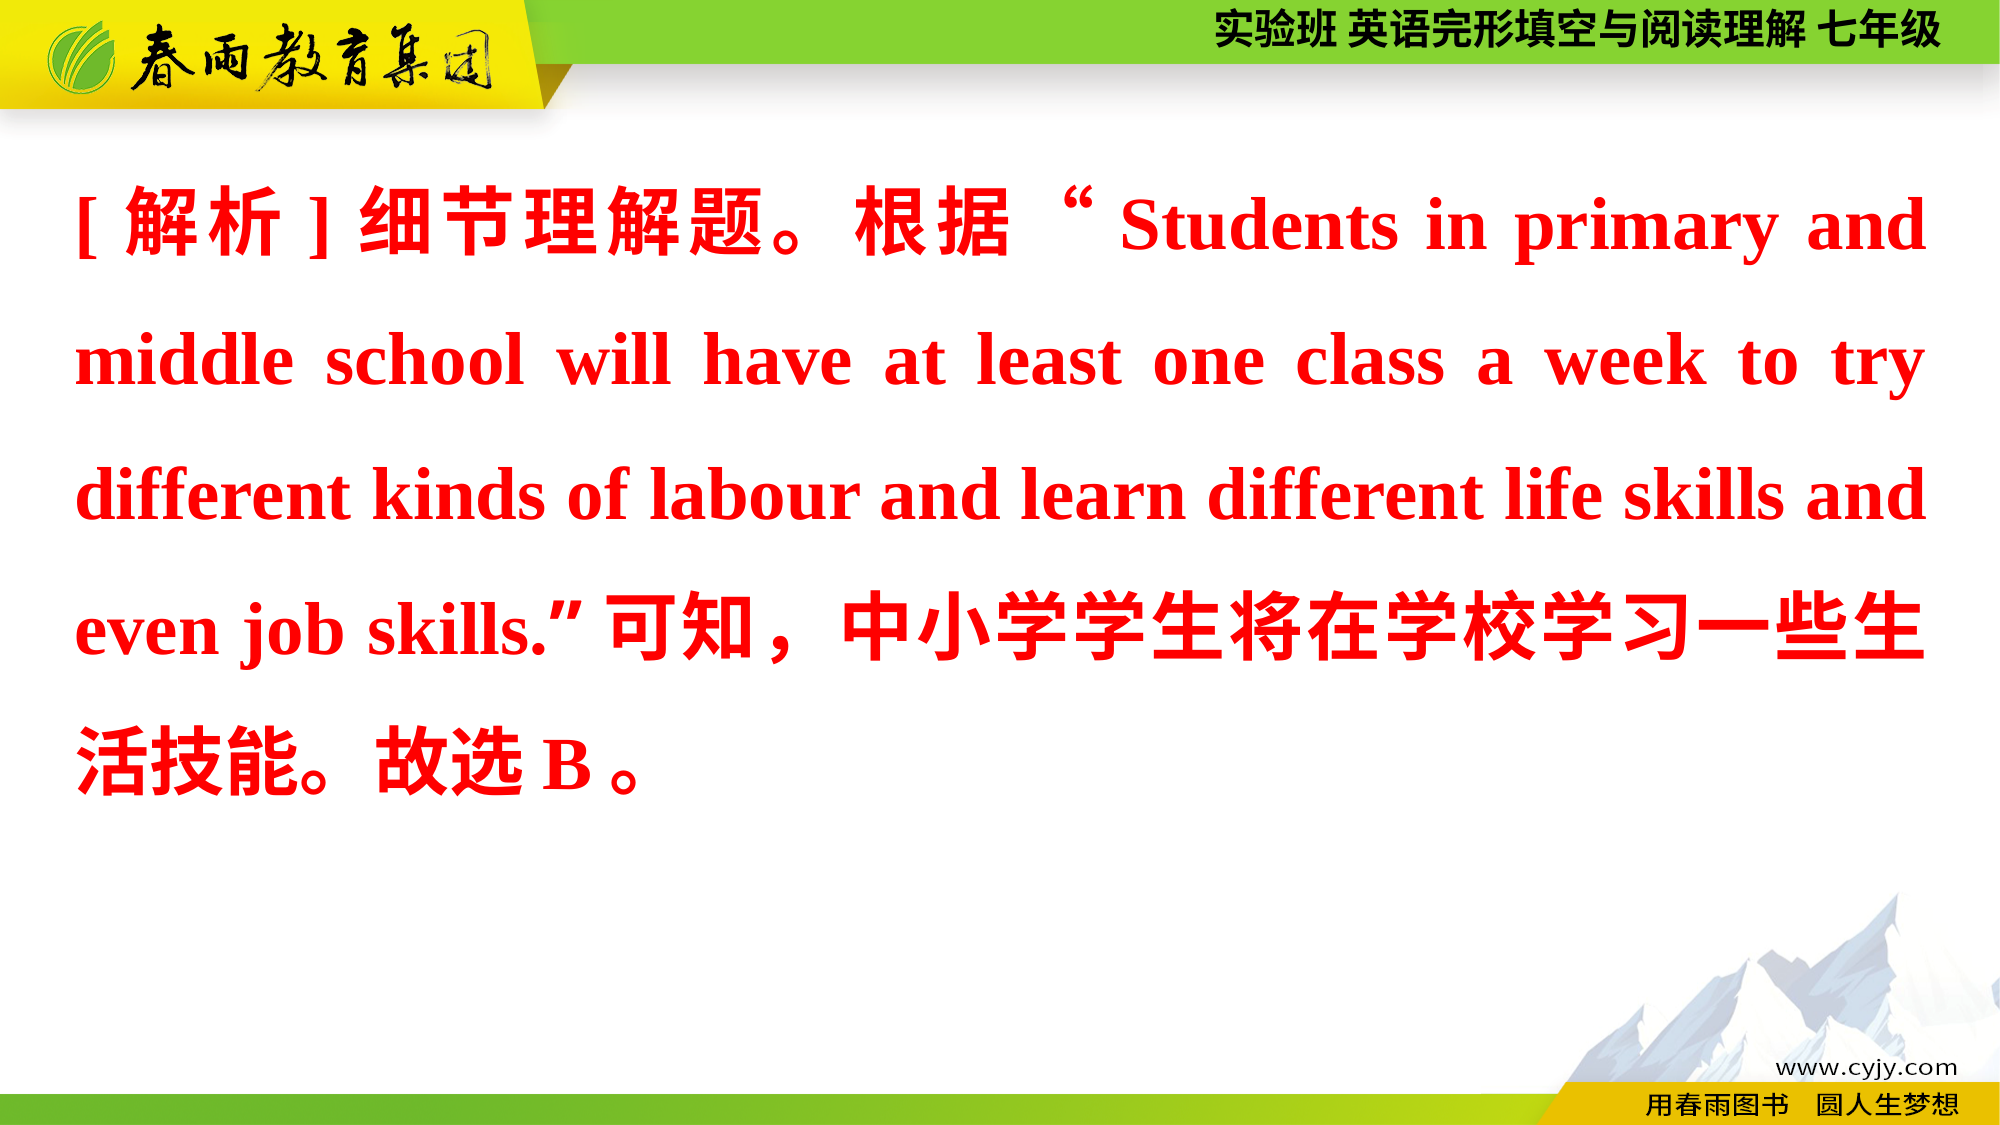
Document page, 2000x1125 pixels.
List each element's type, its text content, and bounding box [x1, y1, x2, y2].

list [解析]细节理解题。根据“Students in primary and middle school will have at least one class a week to try different kinds of labour and learn different life skills and even job skills.”可知，中小学学生将在学校学习一些生活技能。故选B。 [59, 122, 1944, 802]
picture [0, 0, 2000, 1125]
